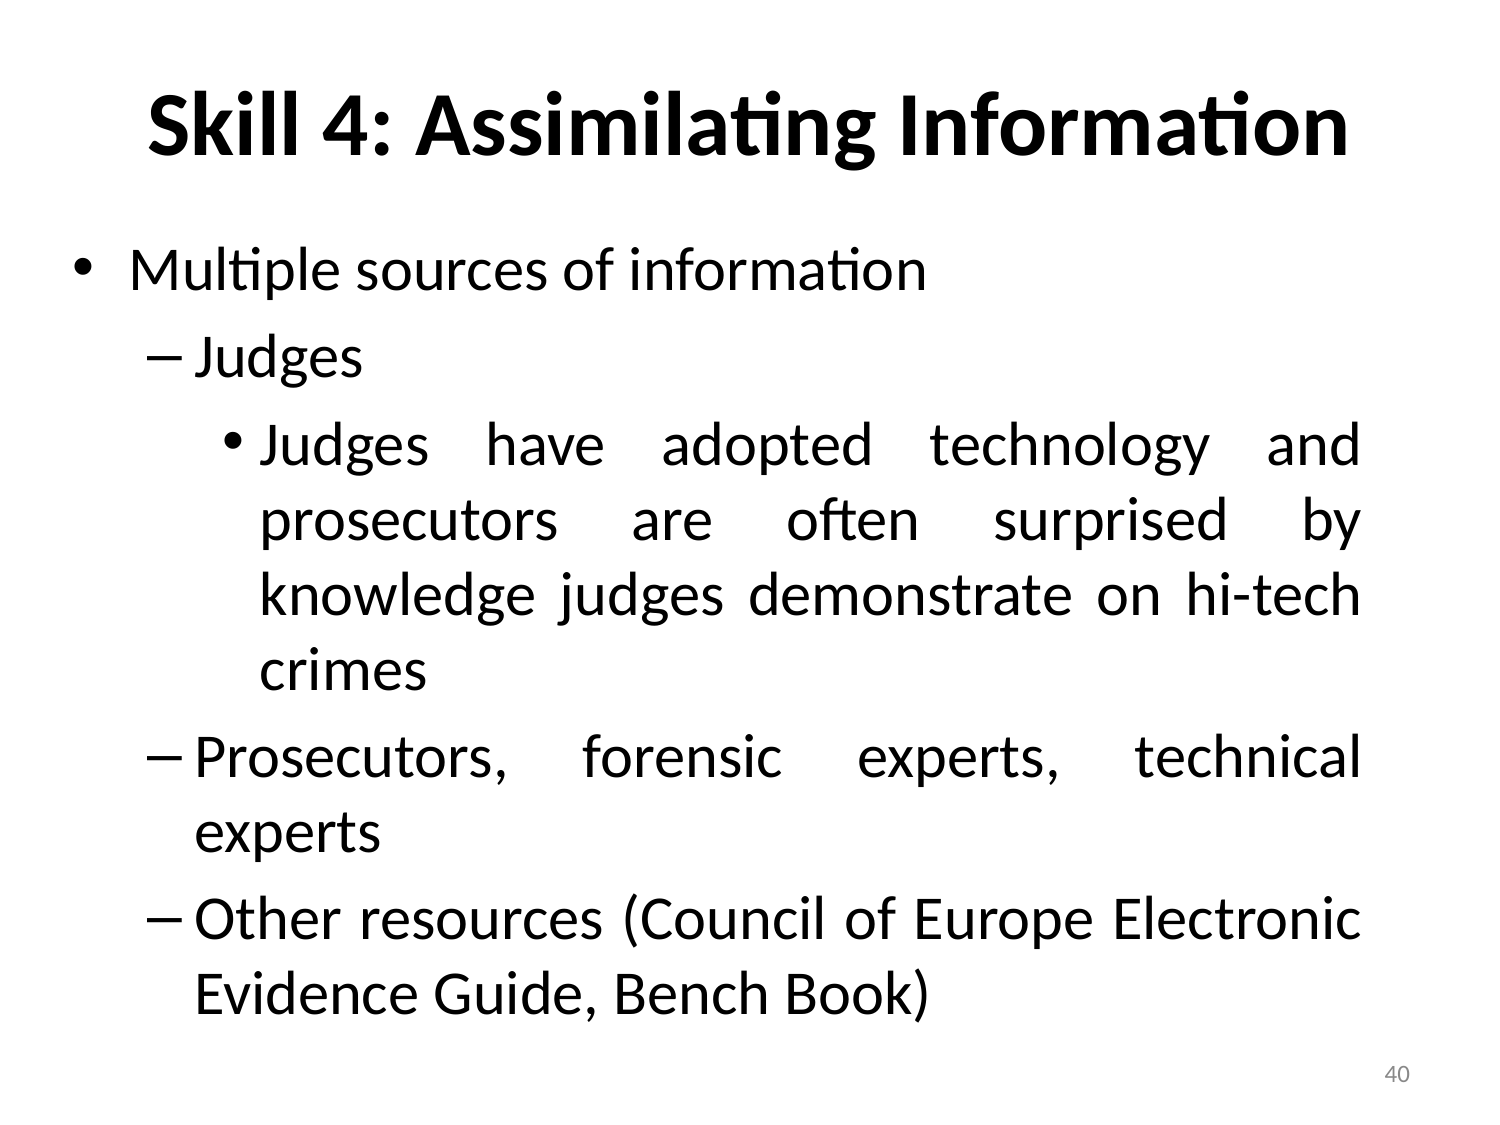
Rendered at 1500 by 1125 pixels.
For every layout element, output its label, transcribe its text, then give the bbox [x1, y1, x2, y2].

title Skill 4: Assimilating Information [75, 24, 1425, 213]
text_box Multiple sources of information Judges Judges have adopted technology and prosecutors are often surprised by knowledge judges demonstrate on hi-tech crimes Prosecutors, forensic experts, technical experts Other resources (Council of Europe Electronic Evidence Guide, Bench Book) [57, 220, 1379, 1097]
slide_number 40 [1074, 1042, 1425, 1103]
